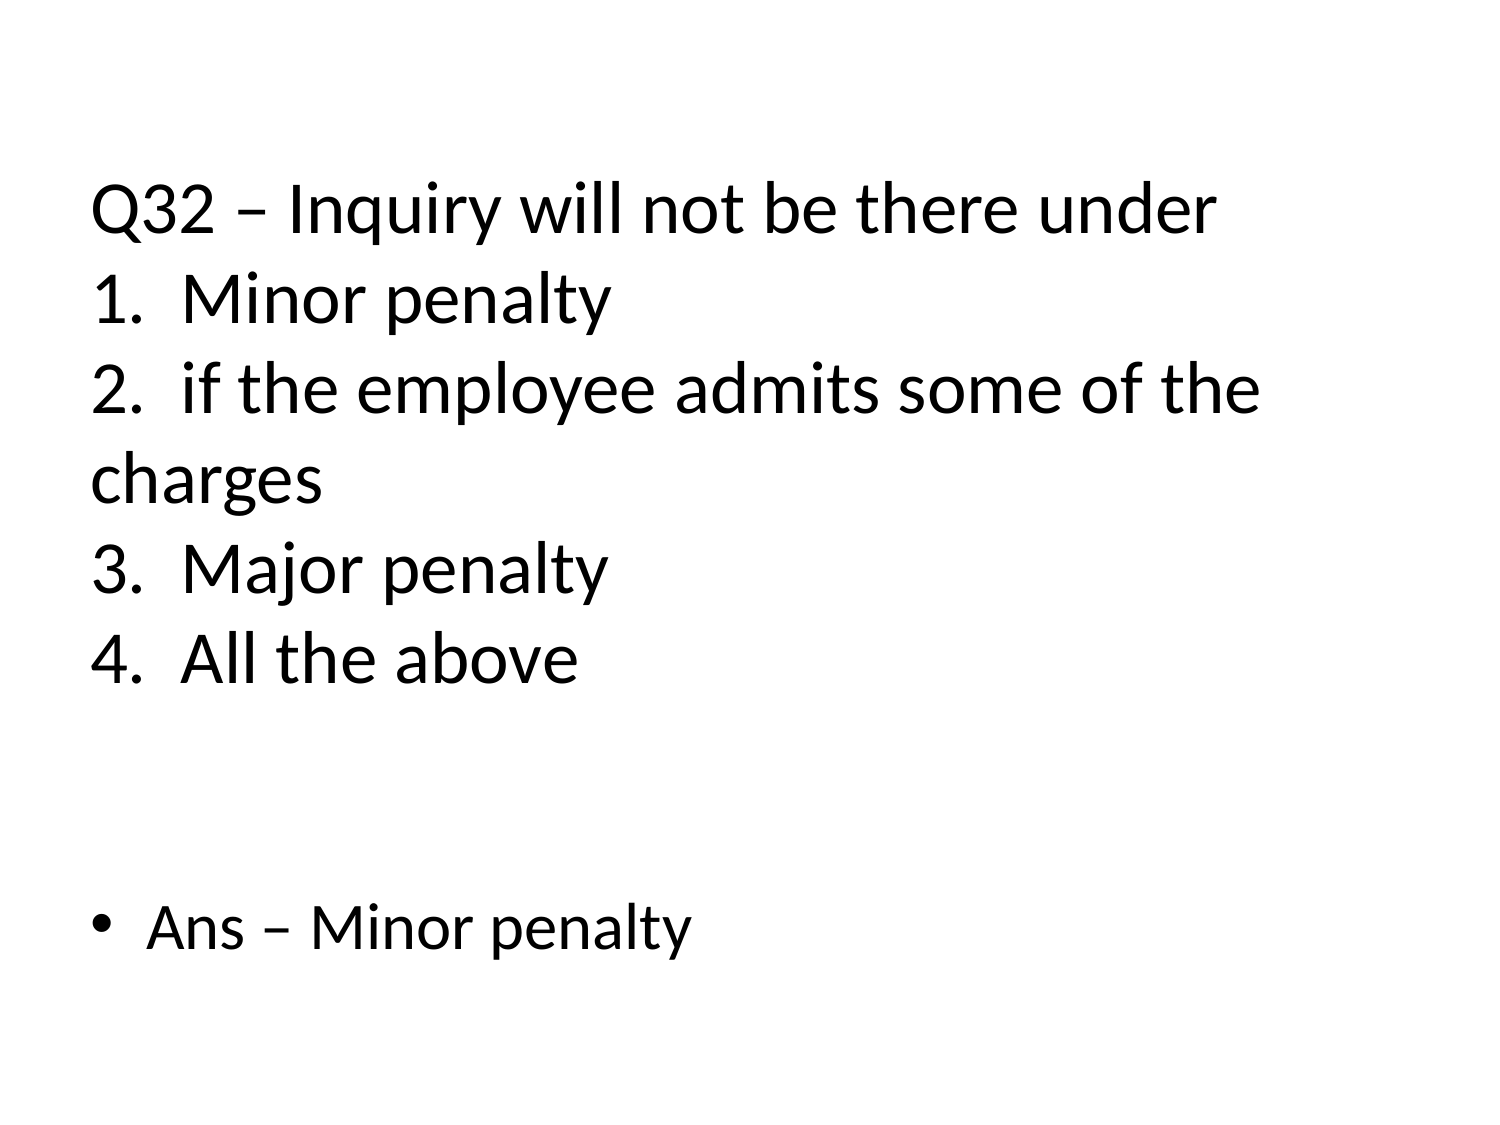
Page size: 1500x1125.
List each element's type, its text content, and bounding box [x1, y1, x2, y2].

title Q32 – Inquiry will not be there under 1. Minor penalty 2. if the employee admits some of the charges 3. Major penalty 4. All the above [75, 45, 1425, 813]
list Ans – Minor penalty [75, 875, 1425, 1005]
